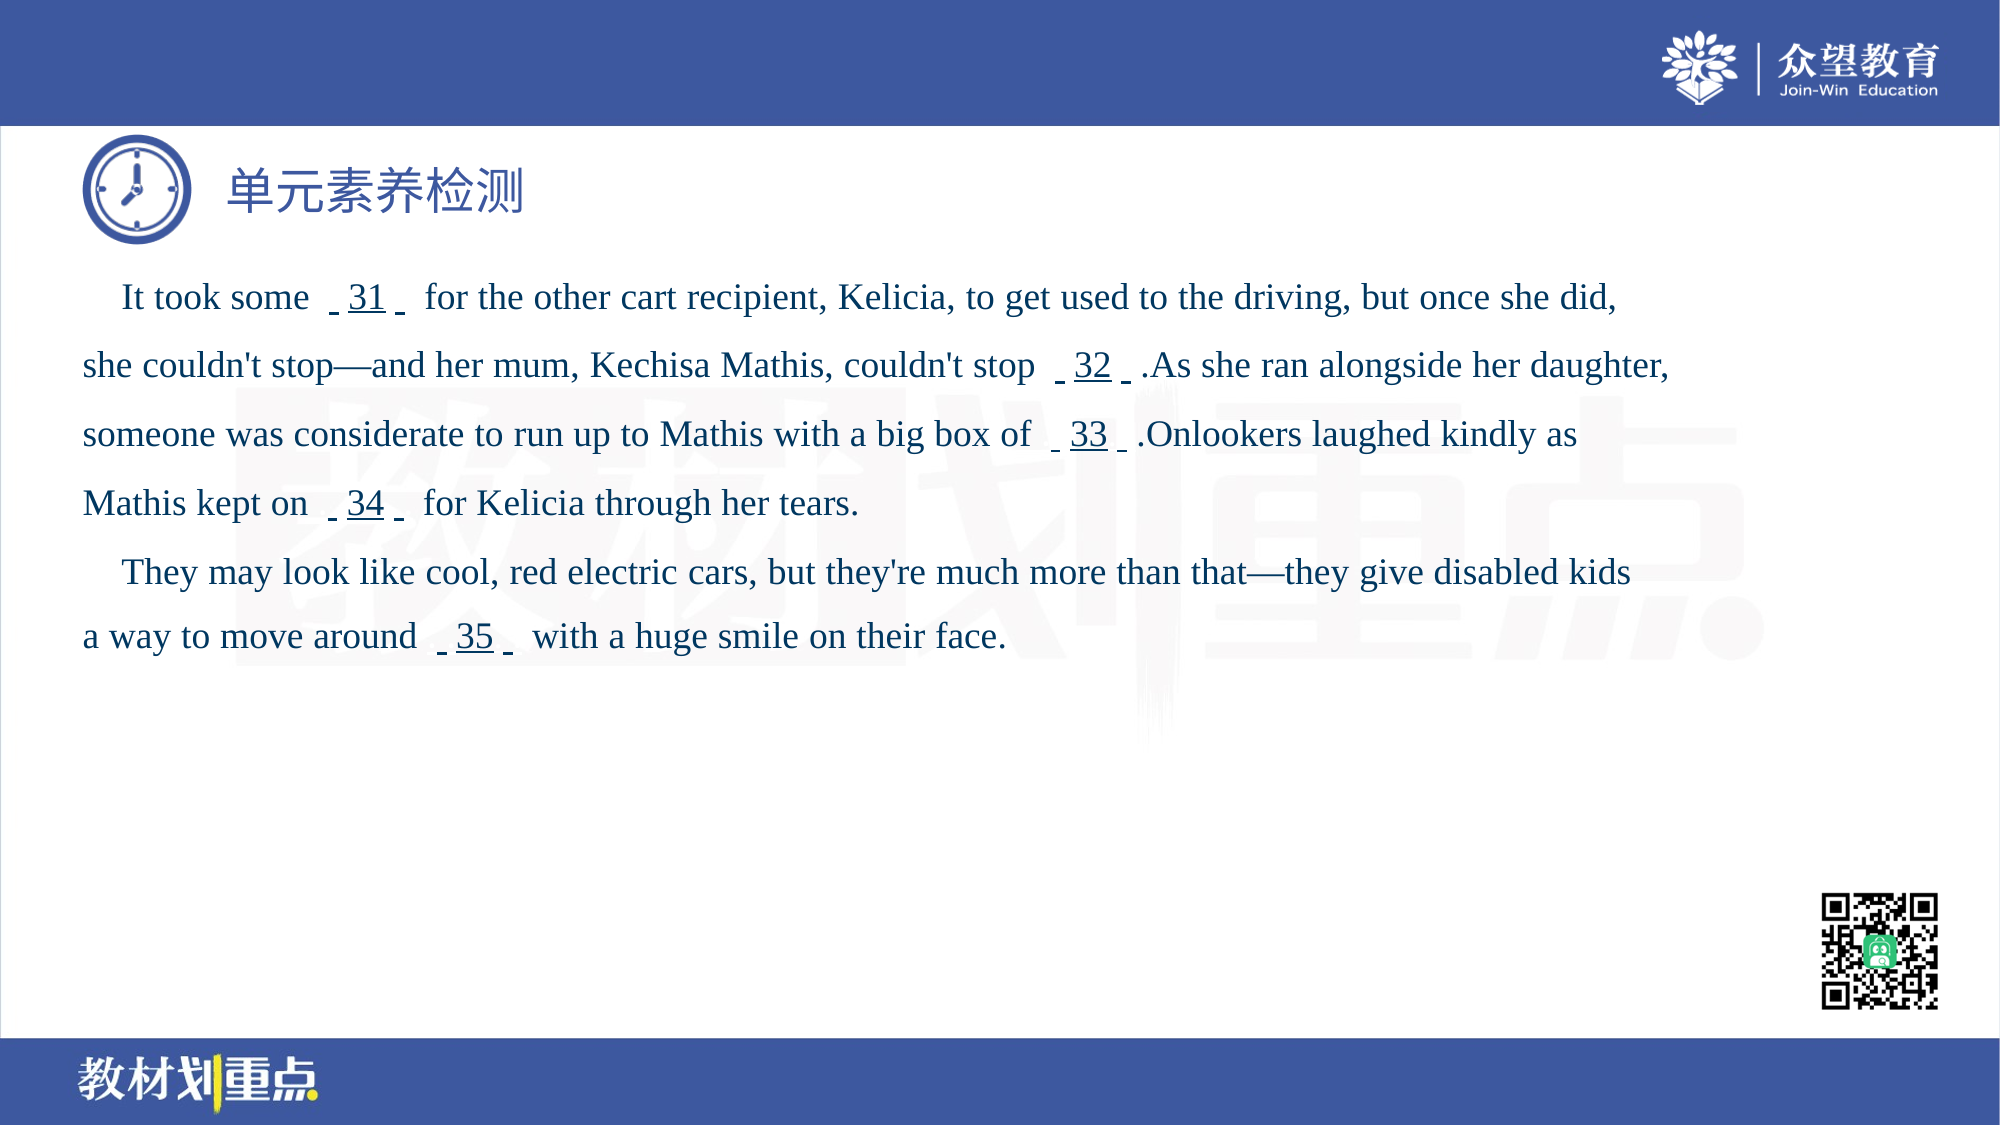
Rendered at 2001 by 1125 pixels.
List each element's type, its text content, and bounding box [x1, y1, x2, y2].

text_box It took some . .31. . for the other cart recipient, Kelicia, to get used to the driving, but once she did, she couldn't stop—and her mum, Kechisa Mathis, couldn't stop . .32. ..As she ran alongside her daughter, someone was considerate to run up to Mathis with a big box of . .33. ..Onlookers laughed kindly as Mathis kept on . .34. . for Kelicia through her tears. They may look like cool, red electric cars, but they're much more than that—they give disabled kids a way to move around . .35. . with a huge smile on their face. [82, 247, 1817, 650]
picture [0, 0, 2000, 1125]
